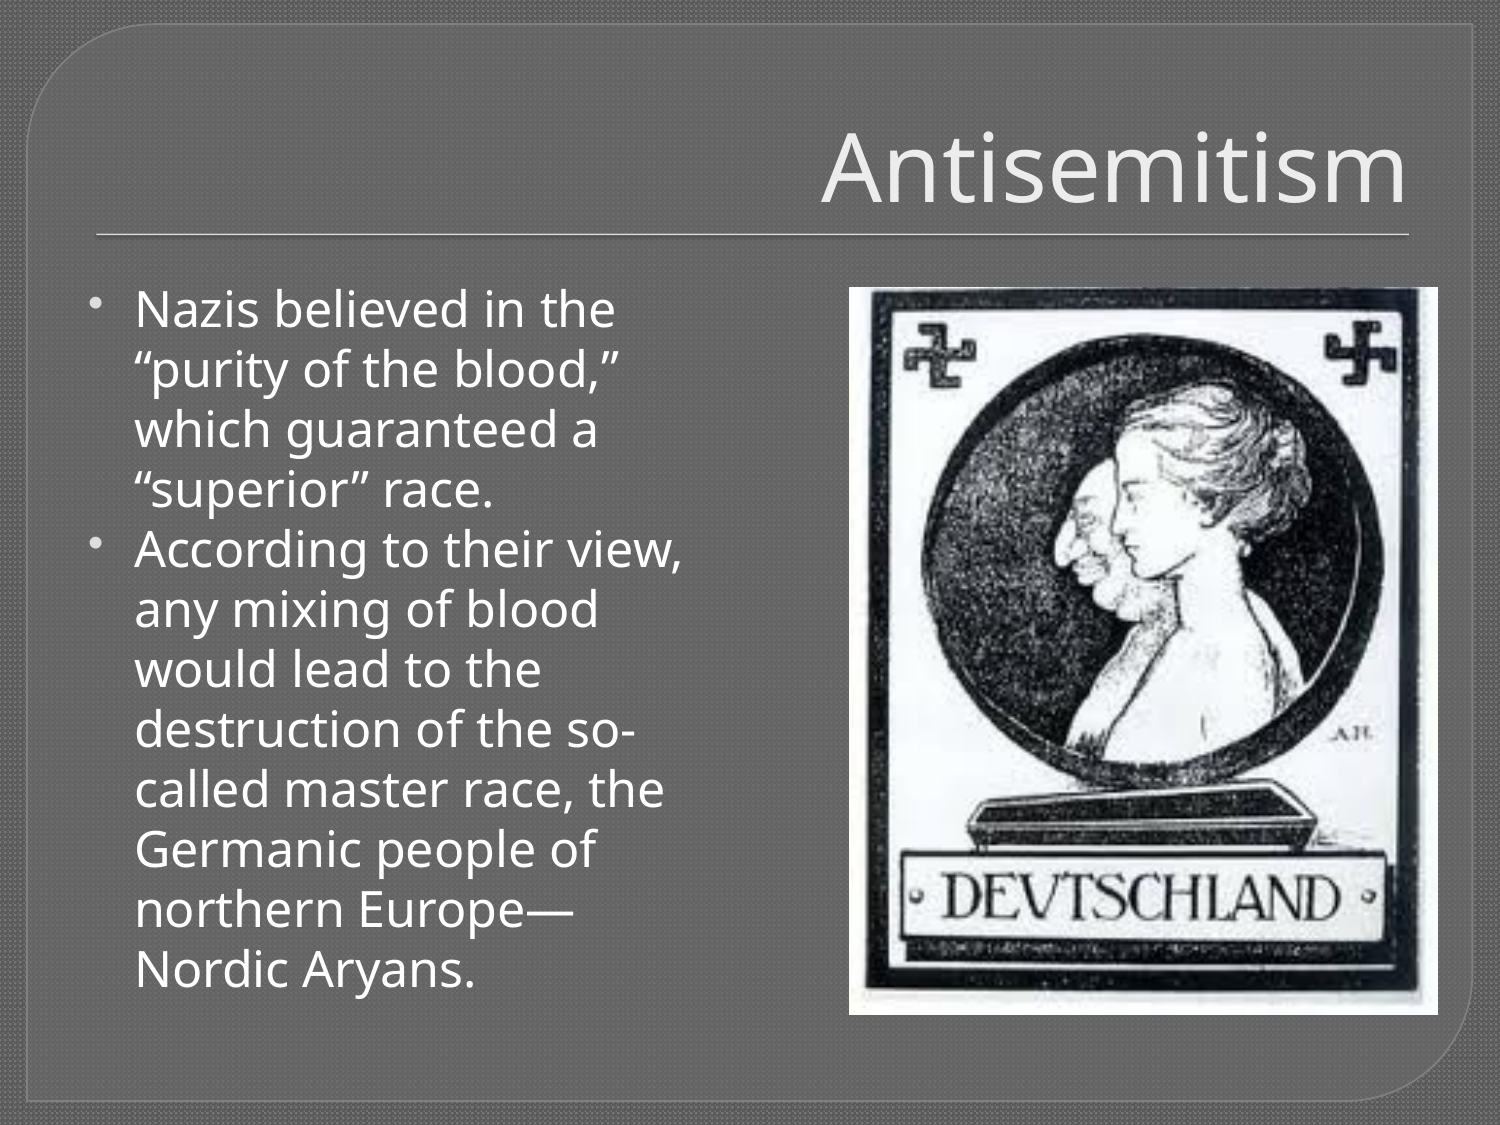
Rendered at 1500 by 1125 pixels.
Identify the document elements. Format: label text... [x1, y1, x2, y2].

list Nazis believed in the “purity of the blood,” which guaranteed a “superior” race. According to their view, any mixing of blood would lead to the destruction of the so-called master race, the Germanic people of northern Europe—Nordic Aryans. [75, 270, 738, 1013]
title Antisemitism [75, 41, 1425, 230]
picture [849, 287, 1438, 1015]
